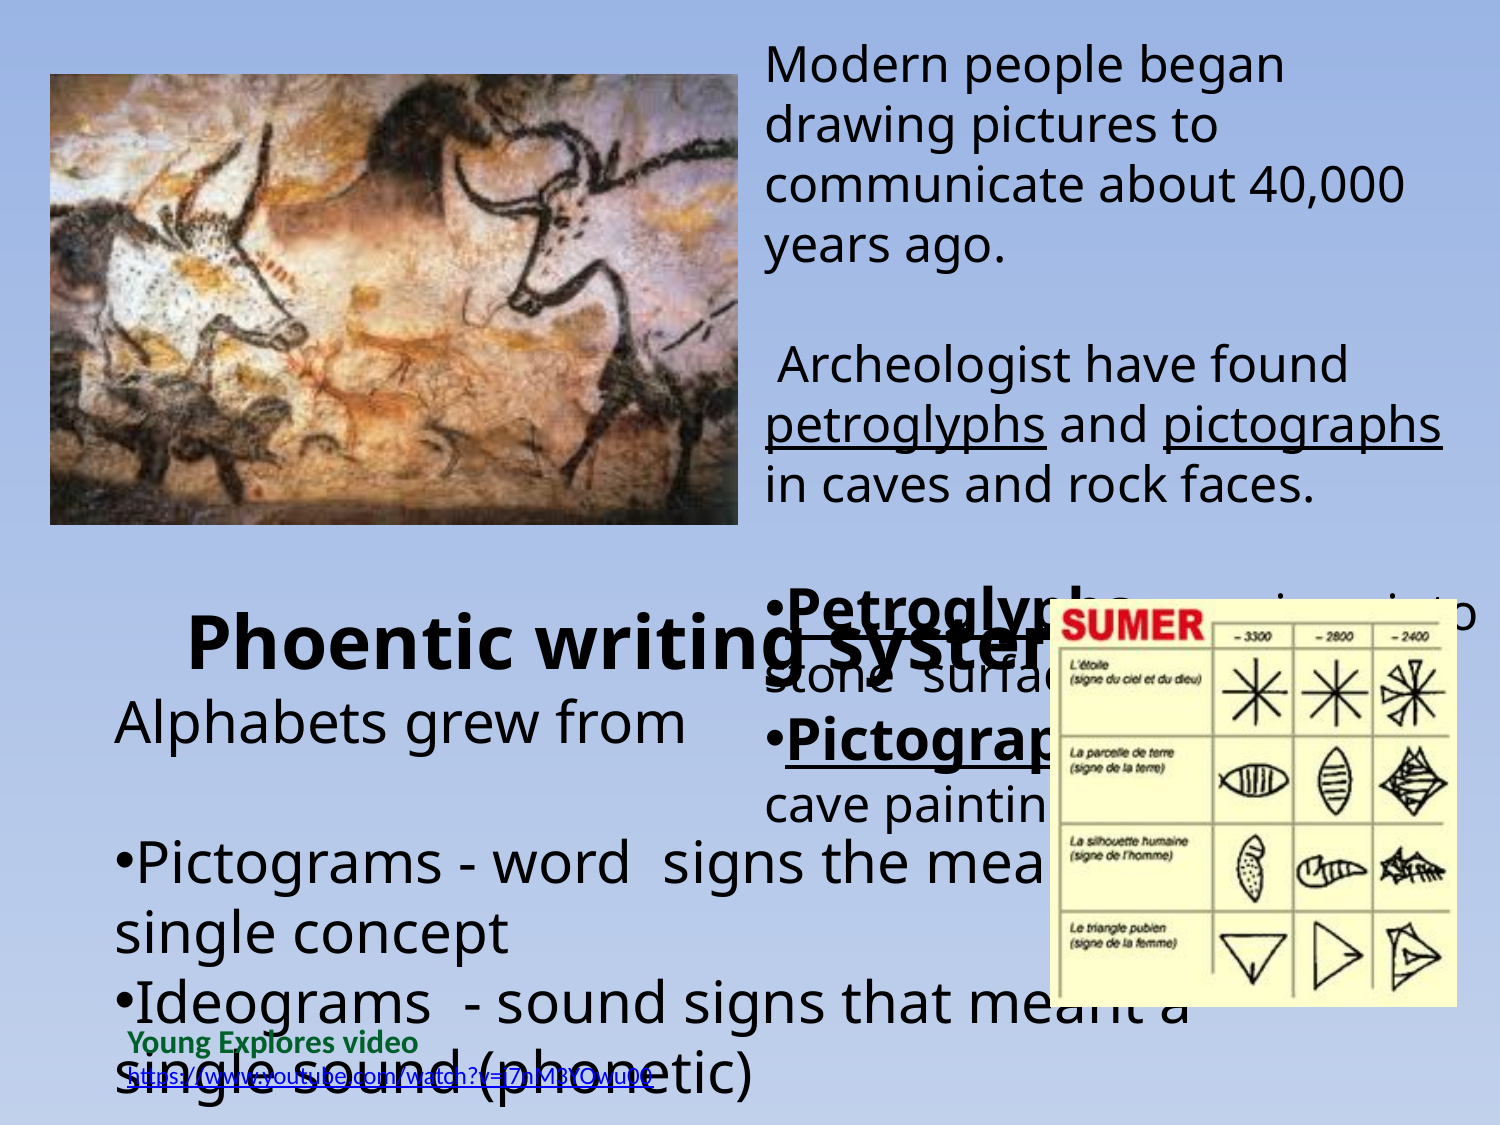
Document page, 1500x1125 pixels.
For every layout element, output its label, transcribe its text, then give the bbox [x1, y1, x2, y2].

text_box Phoentic writing systems Alphabets grew from Pictograms - word signs the meant a single concept Ideograms - sound signs that meant a single sound (phonetic) [99, 587, 1238, 1113]
text_box Young Explores video https://www.youtube.com/watch?v=j7nM3YOwu00 [112, 1012, 737, 1125]
picture [49, 74, 738, 526]
text_box Modern people began drawing pictures to communicate about 40,000 years ago. Archeologist have found petroglyphs and pictographs in caves and rock faces. Petroglyphs - carvings into stone surfaces Pictographs - rock and cave paintings [749, 24, 1500, 1020]
picture [1049, 599, 1457, 1007]
